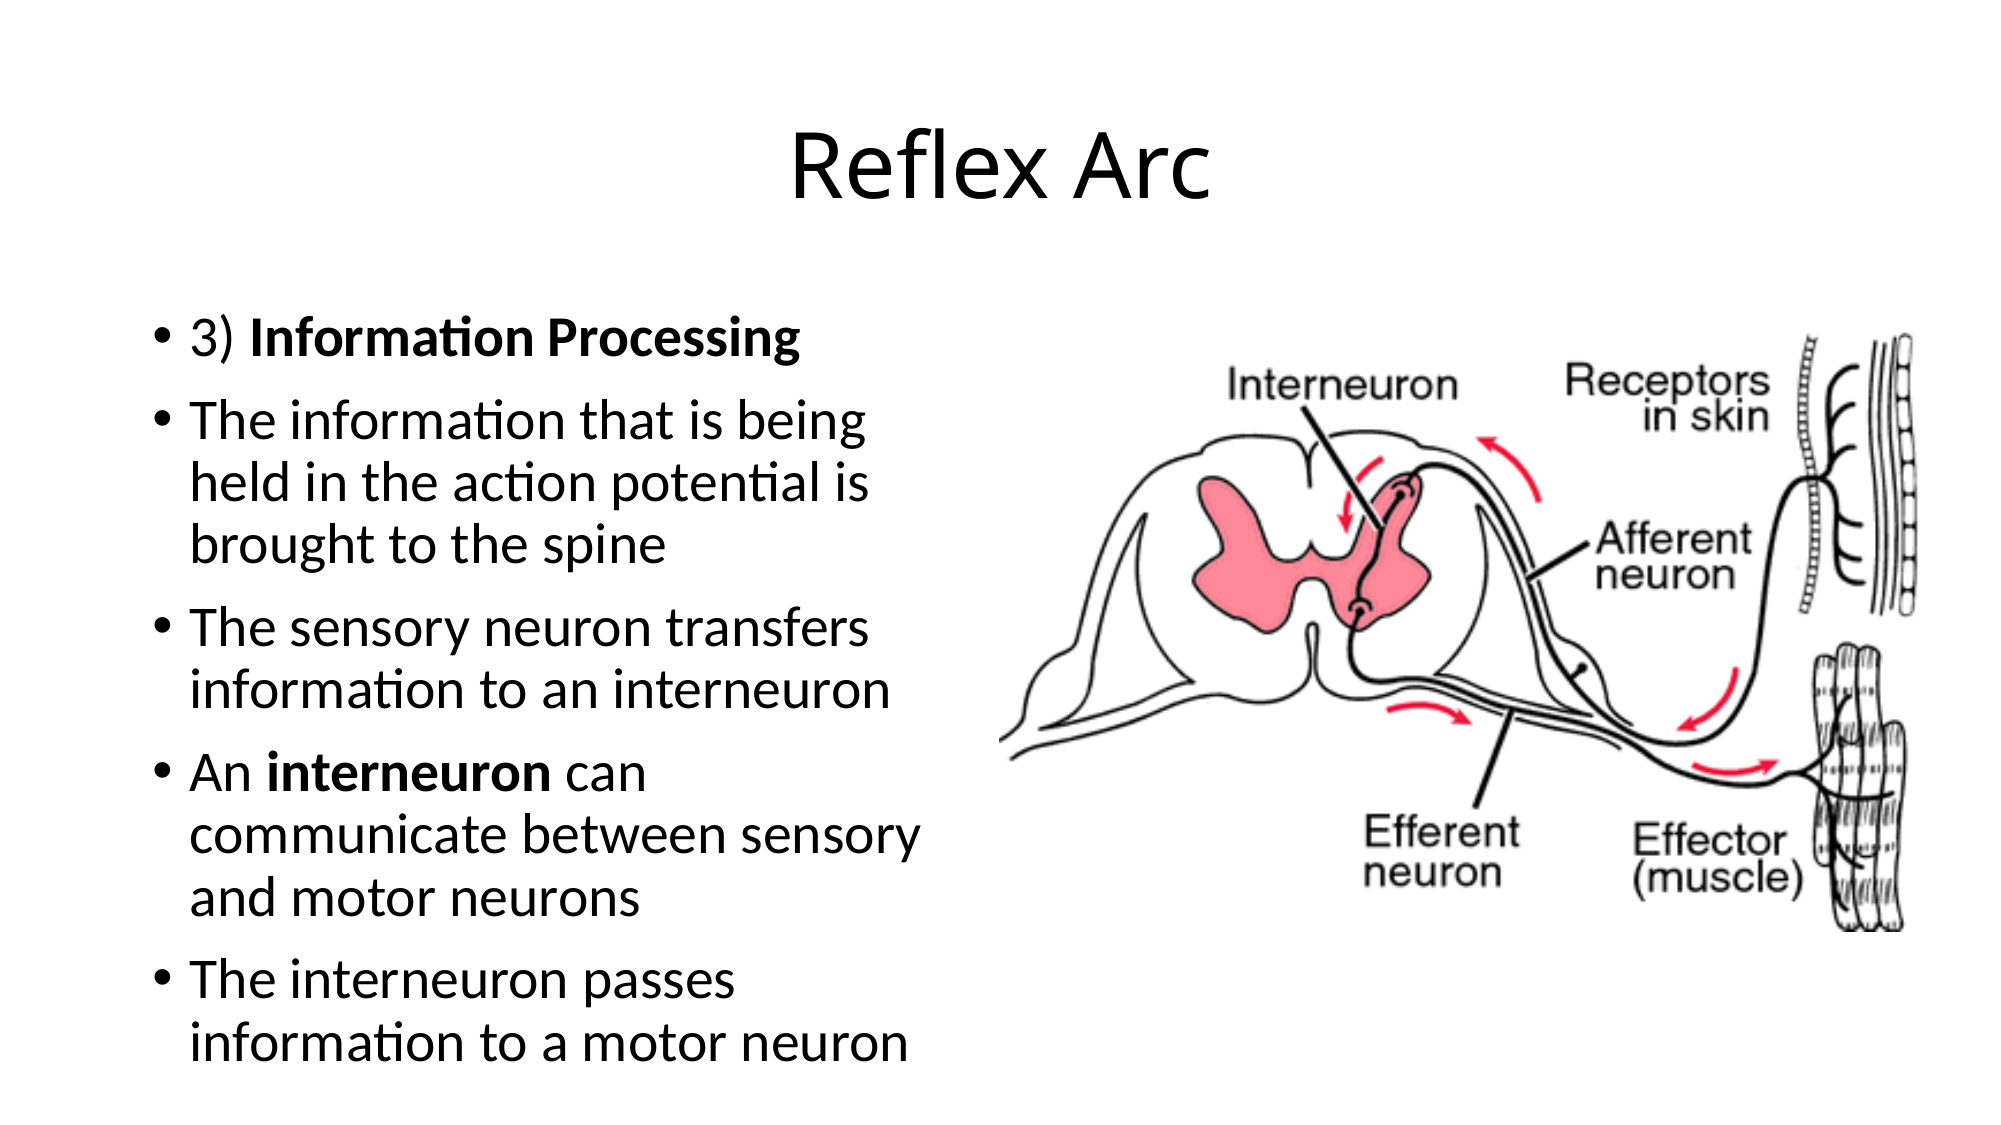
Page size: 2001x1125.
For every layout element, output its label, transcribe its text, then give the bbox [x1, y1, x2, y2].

picture [999, 329, 1920, 932]
title Reflex Arc [137, 59, 1863, 278]
list 3) Information Processing The information that is being held in the action potential is brought to the spine The sensory neuron transfers information to an interneuron An interneuron can communicate between sensory and motor neurons The interneuron passes information to a motor neuron [137, 299, 988, 1084]
